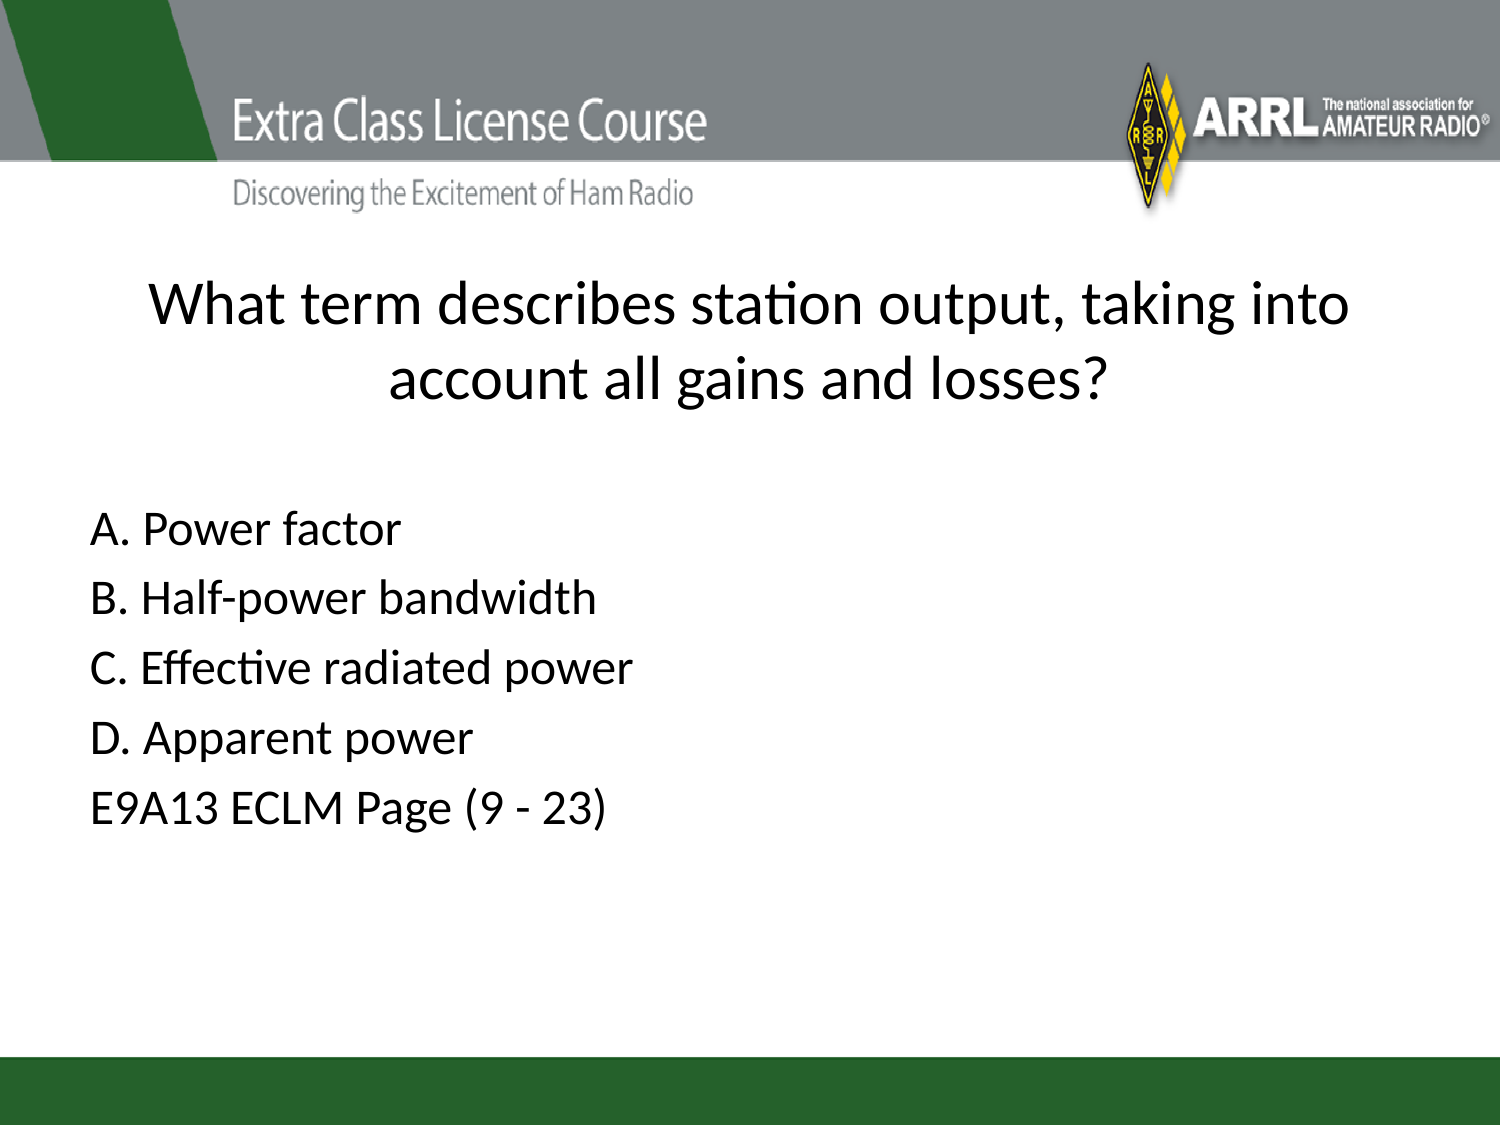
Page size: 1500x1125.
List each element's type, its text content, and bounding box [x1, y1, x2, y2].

picture [0, 0, 1500, 1125]
title What term describes station output, taking into account all gains and losses? [75, 254, 1425, 435]
list A. Power factor B. Half-power bandwidth C. Effective radiated power D. Apparent power E9A13 ECLM Page (9 - 23) [75, 487, 1425, 1005]
